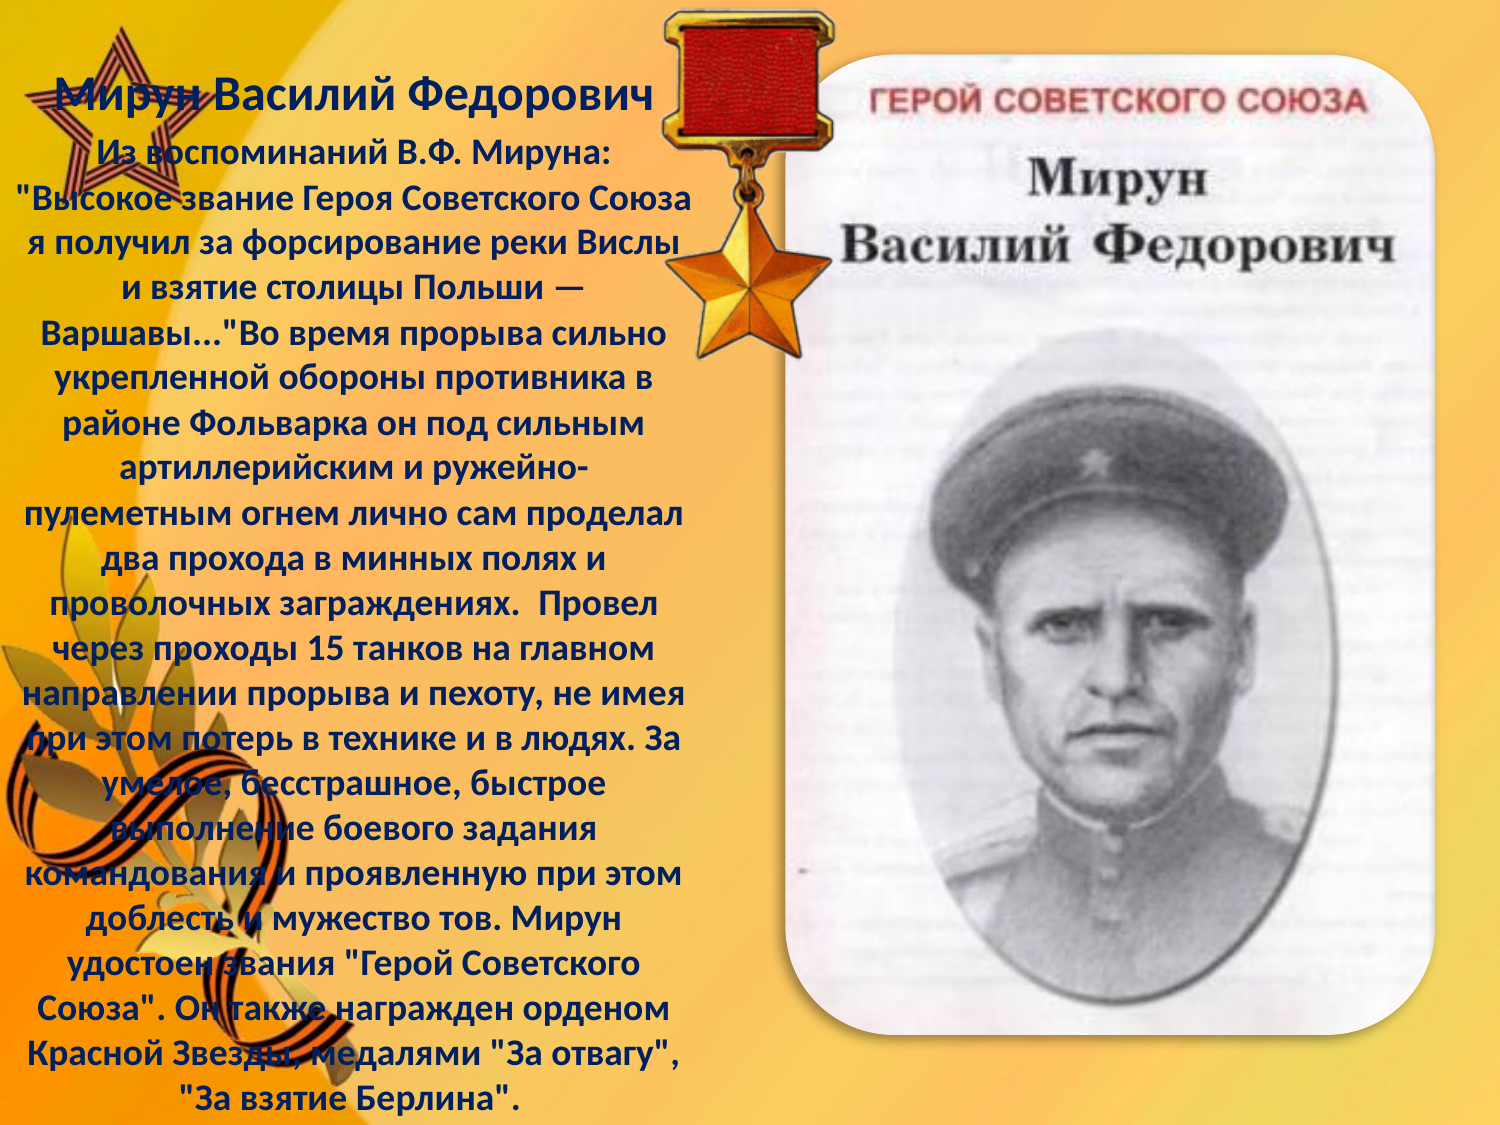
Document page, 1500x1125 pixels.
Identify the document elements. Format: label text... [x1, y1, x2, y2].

list Мирун Василий Федорович Из воспоминаний В.Ф. Мируна: "Высокое звание Героя Советского Союза я получил за форсирование реки Вислы и взятие столицы Польши — Варшавы..."Во время прорыва сильно укрепленной обороны противника в районе Фольварка он под сильным артиллерийским и ружейно-пулеметным огнем лично сам проделал два прохода в минных полях и проволочных заграждениях. Провел через проходы 15 танков на главном направлении прорыва и пехоту, не имея при этом потерь в технике и в людях. За умелое, бесстрашное, быстрое выполнение боевого задания командования и проявленную при этом доблесть и мужество тов. Мирун удостоен звания "Герой Советского Союза". Он также награжден орденом Красной Звезды, медалями "За отвагу", "За взятие Берлина". [0, 0, 709, 1125]
picture [655, 0, 1500, 1125]
